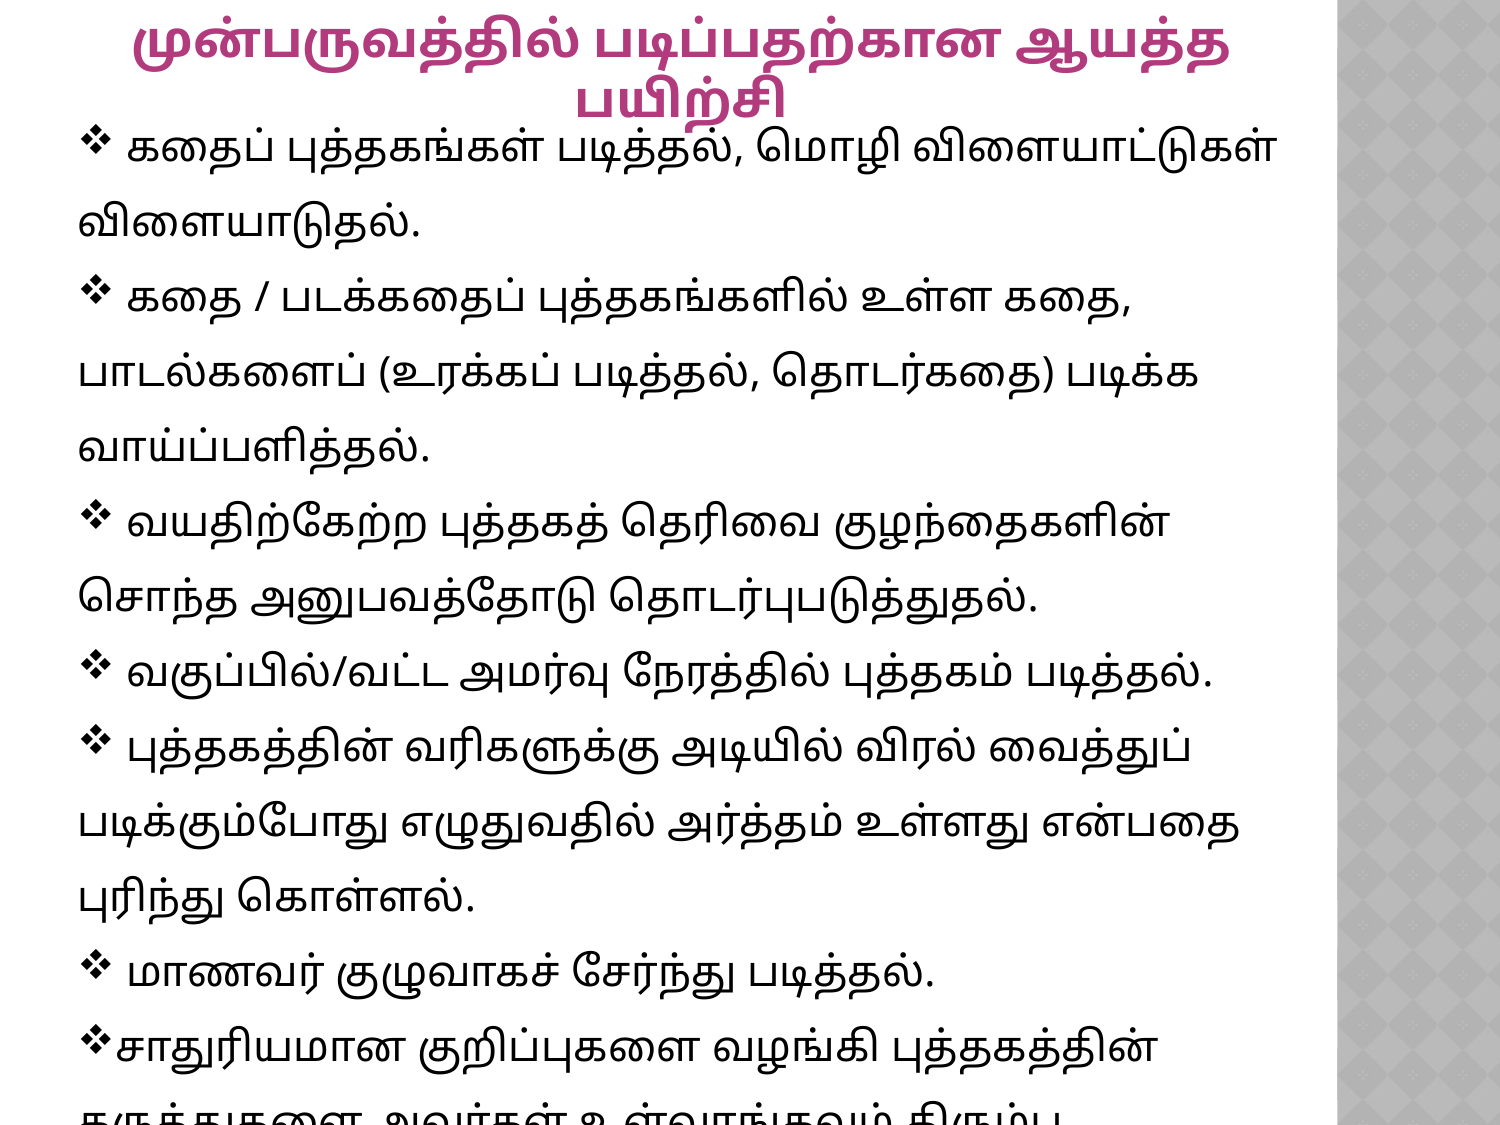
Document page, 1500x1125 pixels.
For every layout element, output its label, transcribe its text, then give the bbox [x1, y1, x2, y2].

text_box கதைப் புத்தகங்கள் படித்தல், மொழி விளையாட்டுகள் விளையாடுதல். கதை / படக்கதைப் புத்தகங்களில் உள்ள கதை, பாடல்களைப் (உரக்கப் படித்தல், தொடர்கதை) படிக்க வாய்ப்பளித்தல். வயதிற்கேற்ற புத்தகத் தெரிவை குழந்தைகளின் சொந்த அனுபவத்தோடு தொடர்புபடுத்துதல். வகுப்பில்/வட்ட அமர்வு நேரத்தில் புத்தகம் படித்தல். புத்தகத்தின் வரிகளுக்கு அடியில் விரல் வைத்துப் படிக்கும்போது எழுதுவதில் அர்த்தம் உள்ளது என்பதை புரிந்து கொள்ளல். மாணவர் குழுவாகச் சேர்ந்து படித்தல். சாதுரியமான குறிப்புகளை வழங்கி புத்தகத்தின் கருத்துகளை அவர்கள் உள்வாங்கவும் திரும்ப சொல்வதற்கு ஏற்பவும் செயல்படுதல். [62, 87, 1313, 1125]
text_box முன்பருவத்தில் படிப்பதற்கான ஆயத்த பயிற்சி [37, 0, 1325, 135]
